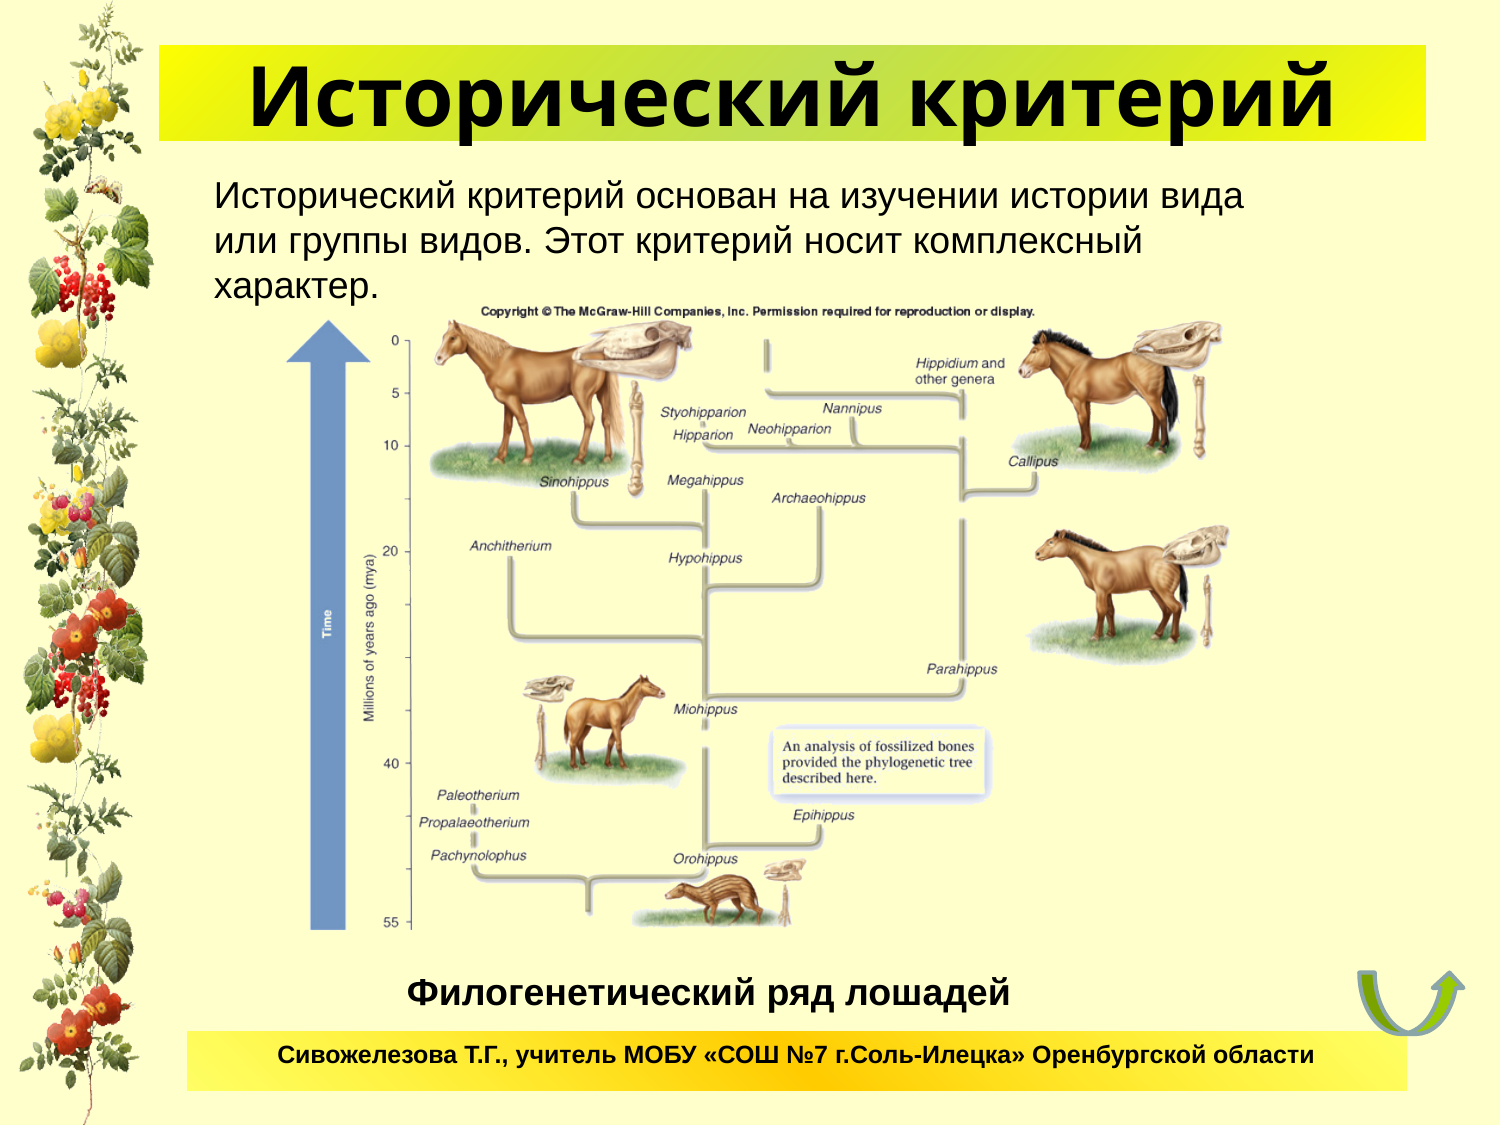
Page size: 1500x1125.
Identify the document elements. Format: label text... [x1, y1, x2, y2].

text_box Исторический критерий основан на изучении истории вида или группы видов. Этот критерий носит комплексный характер. [199, 163, 1266, 314]
picture [0, 0, 172, 1125]
text_box [1357, 970, 1466, 1037]
text_box Сивожелезова Т.Г., учитель МОБУ «СОШ №7 г.Соль-Илецка» Оренбургской области [187, 1031, 1407, 1091]
text_box Филогенетический ряд лошадей [269, 960, 1149, 1021]
picture [280, 304, 1235, 936]
title Исторический критерий [159, 44, 1426, 141]
